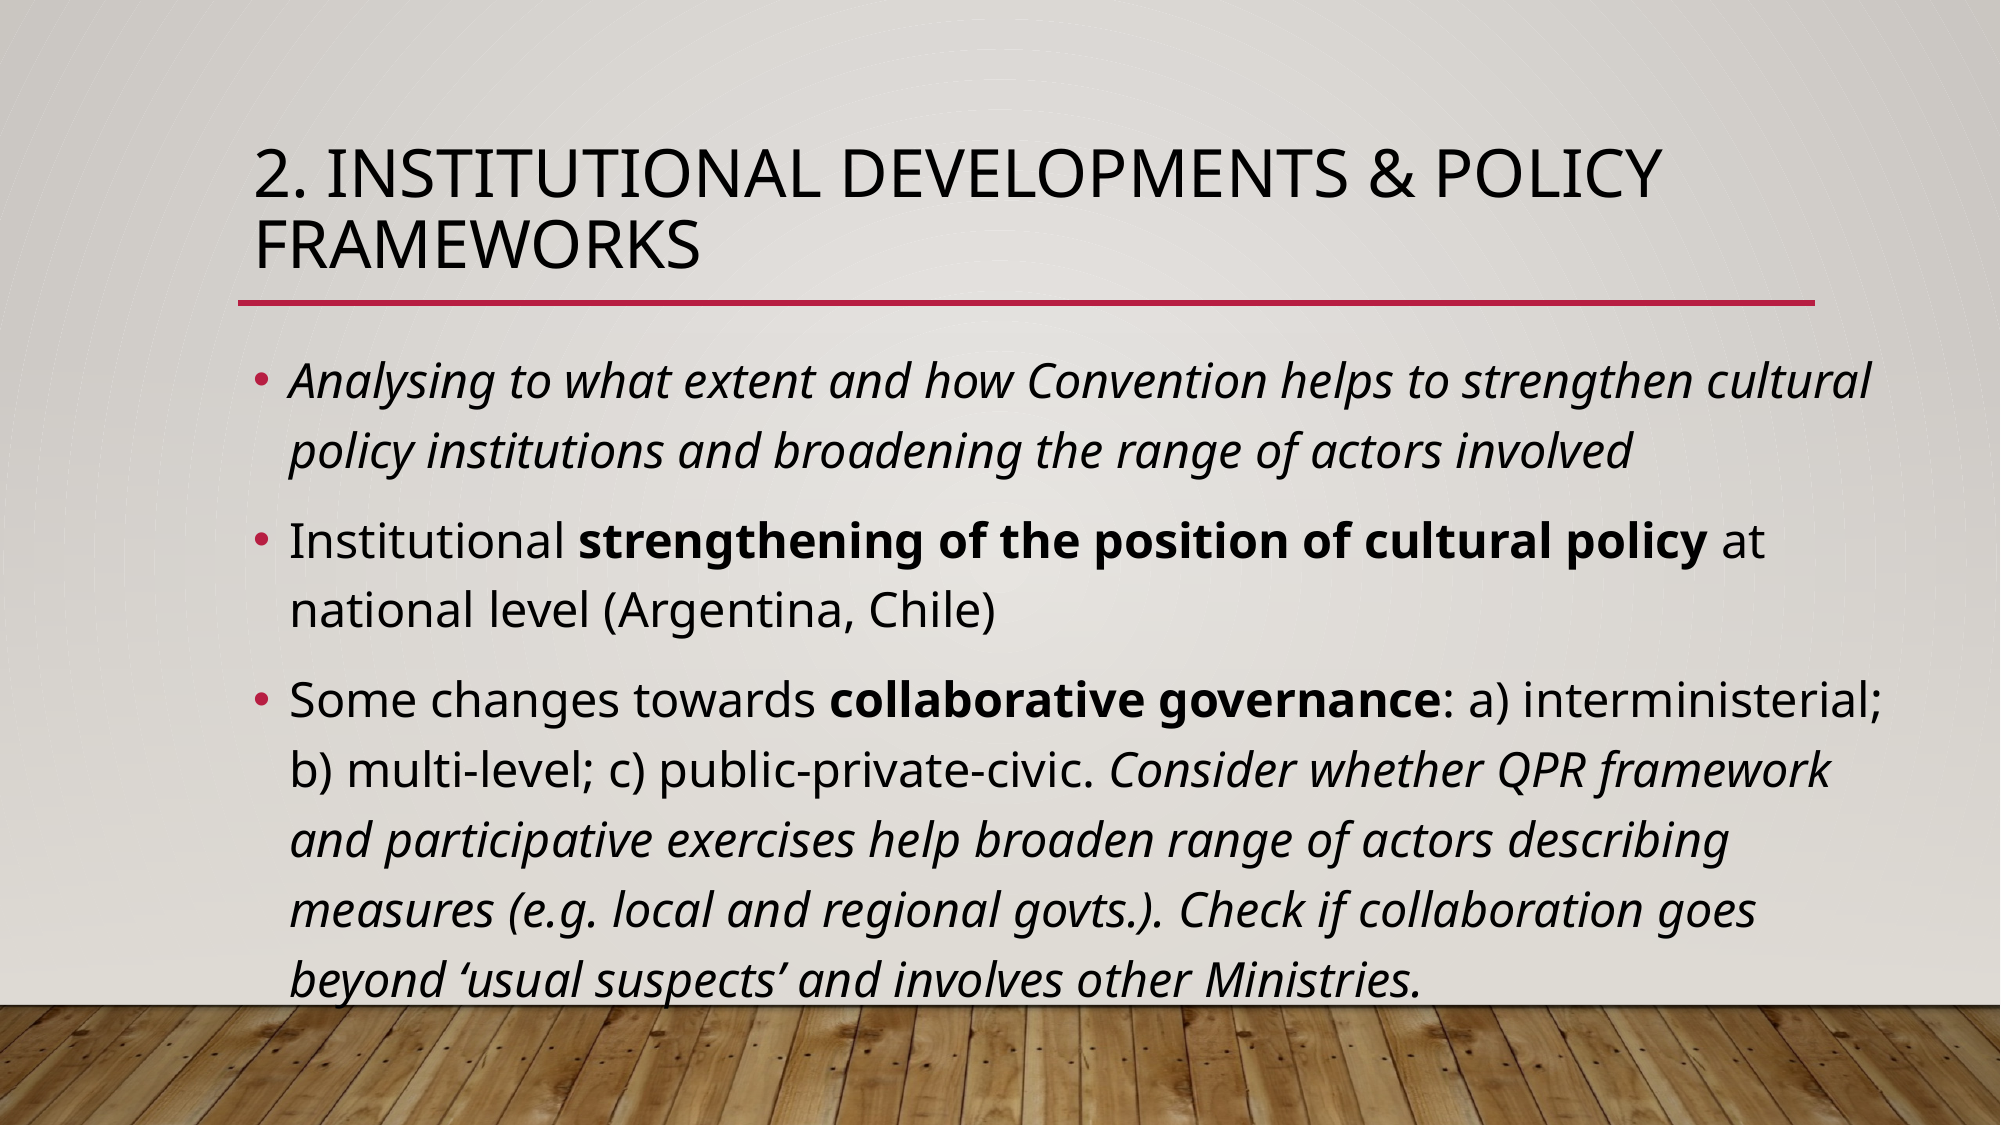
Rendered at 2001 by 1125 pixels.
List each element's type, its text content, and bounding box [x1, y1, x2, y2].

title 2. Institutional developments & policy frameworks [238, 131, 1814, 305]
list Analysing to what extent and how Convention helps to strengthen cultural policy institutions and broadening the range of actors involved Institutional strengthening of the position of cultural policy at national level (Argentina, Chile) Some changes towards collaborative governance: a) interministerial; b) multi-level; c) public-private-civic. Consider whether QPR framework and participative exercises help broaden range of actors describing measures (e.g. local and regional govts.). Check if collaboration goes beyond ‘usual suspects’ and involves other Ministries. [238, 330, 1918, 1016]
picture [0, 1005, 2000, 1125]
